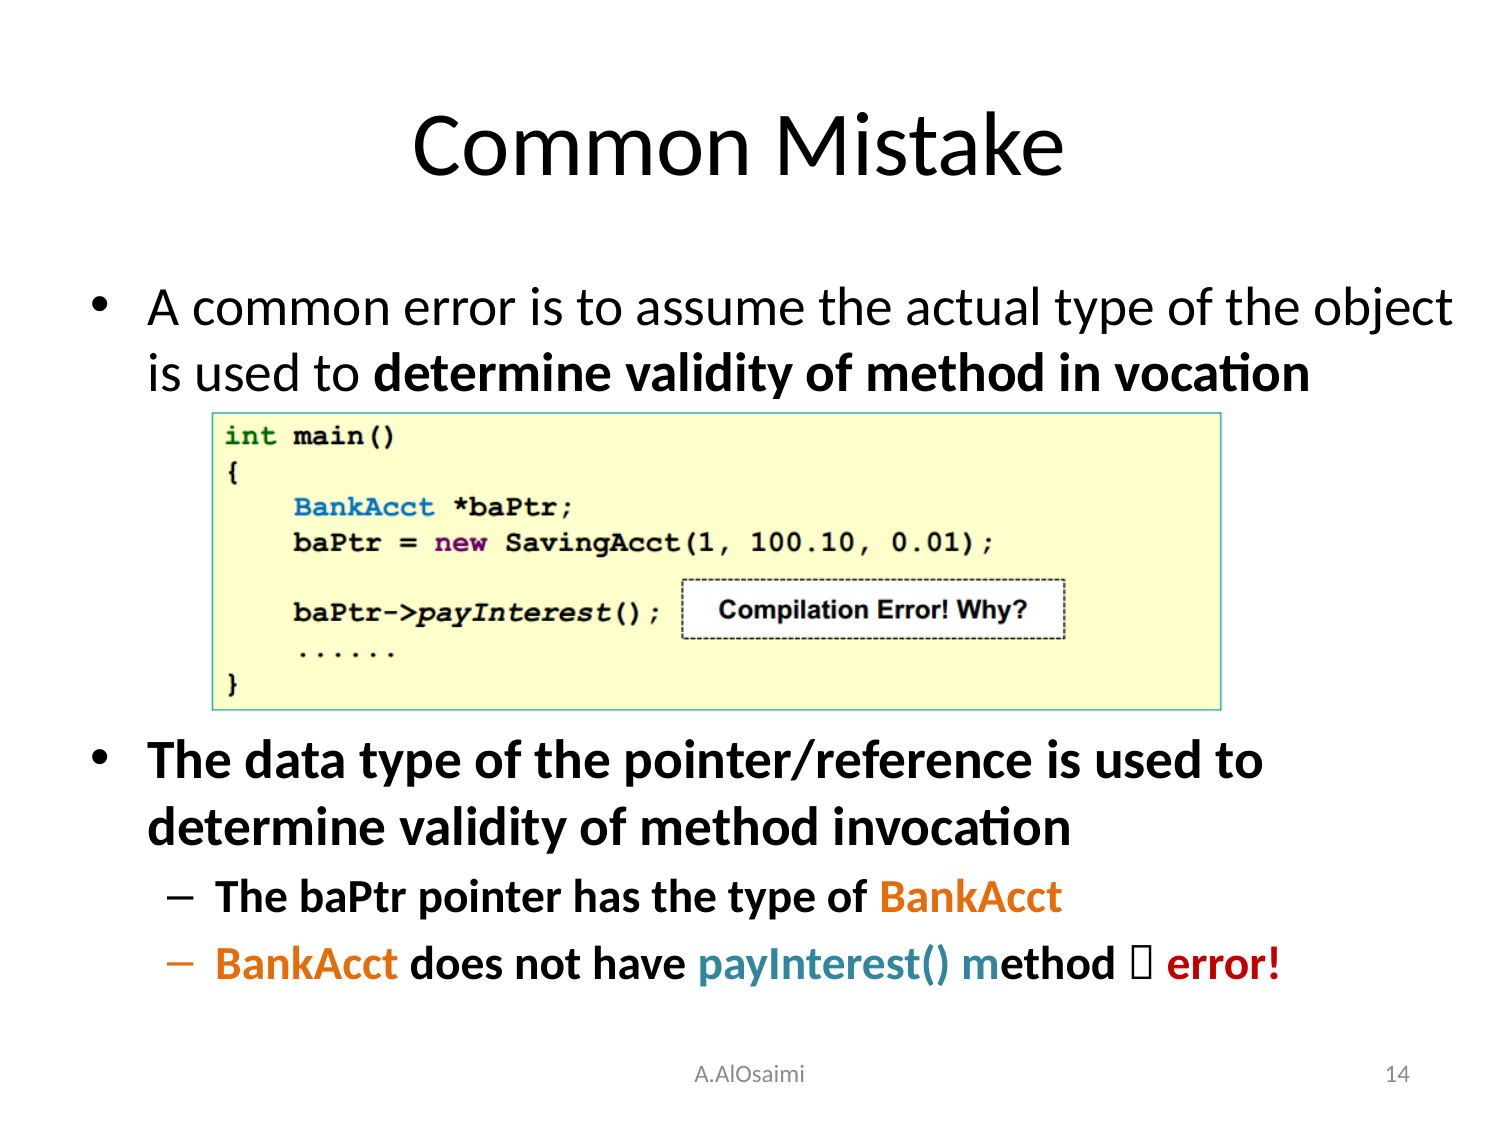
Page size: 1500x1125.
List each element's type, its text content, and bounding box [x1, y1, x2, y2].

title Common Mistake [75, 45, 1425, 233]
picture [206, 399, 1247, 713]
footer A.AlOsaimi [512, 1042, 988, 1103]
slide_number 14 [1074, 1042, 1425, 1103]
list A common error is to assume the actual type of the object is used to determine validity of method in vocation The data type of the pointer/reference is used to determine validity of method invocation The baPtr pointer has the type of BankAcct BankAcct does not have payInterest() method  error! [75, 262, 1471, 1005]
